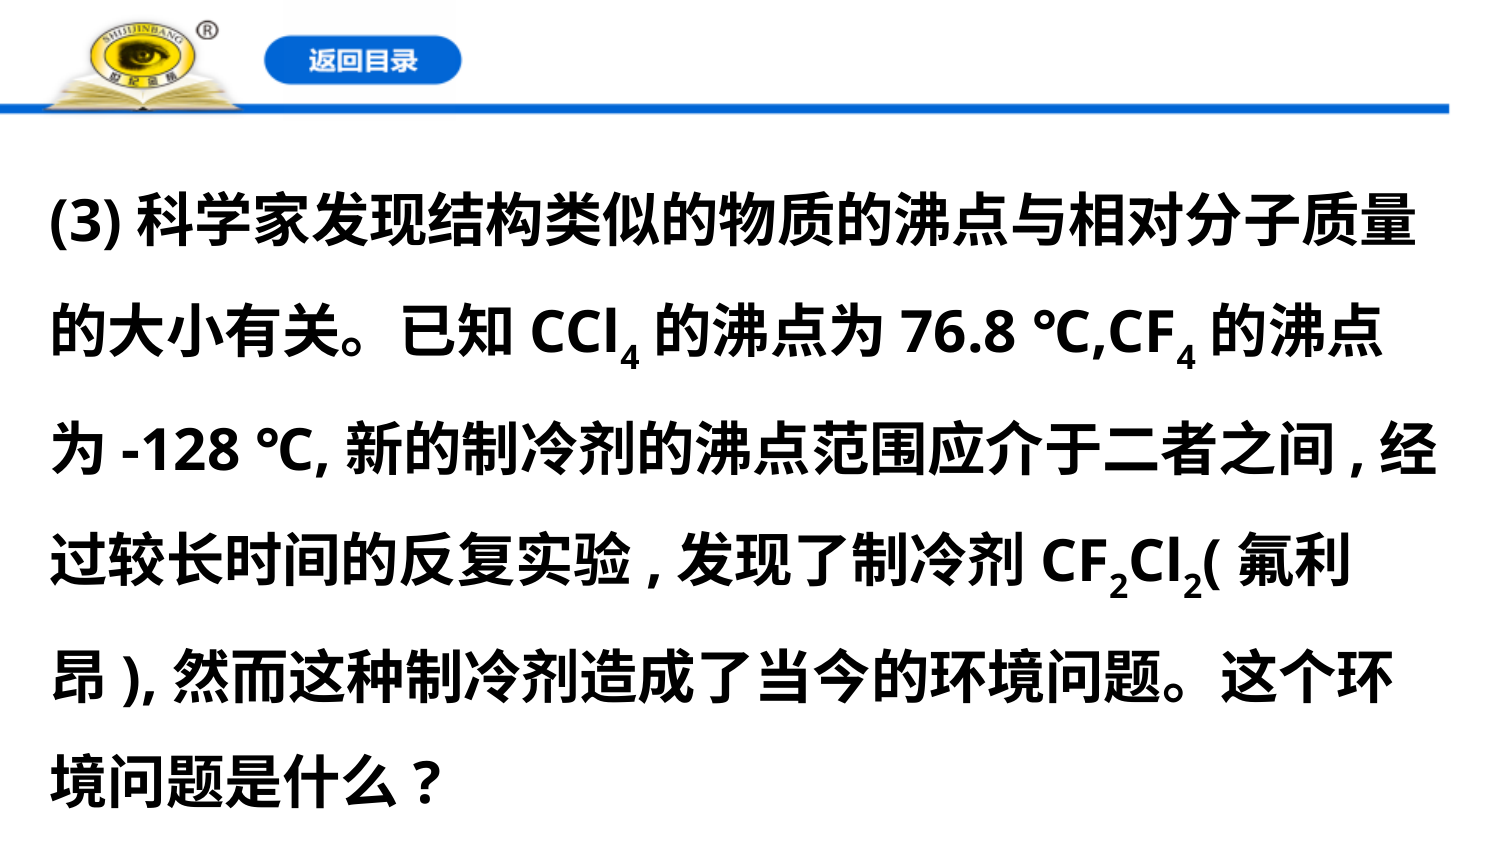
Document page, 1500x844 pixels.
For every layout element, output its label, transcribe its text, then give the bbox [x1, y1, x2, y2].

text_box (3)科学家发现结构类似的物质的沸点与相对分子质量的大小有关。已知CCl4的沸点为76.8 ℃,CF4的沸点为-128 ℃,新的制冷剂的沸点范围应介于二者之间,经过较长时间的反复实验,发现了制冷剂CF2Cl2(氟利昂),然而这种制冷剂造成了当今的环境问题。这个环境问题是什么? 提示:大气臭氧层出现空洞。 [34, 140, 1460, 844]
picture [0, 0, 1500, 844]
